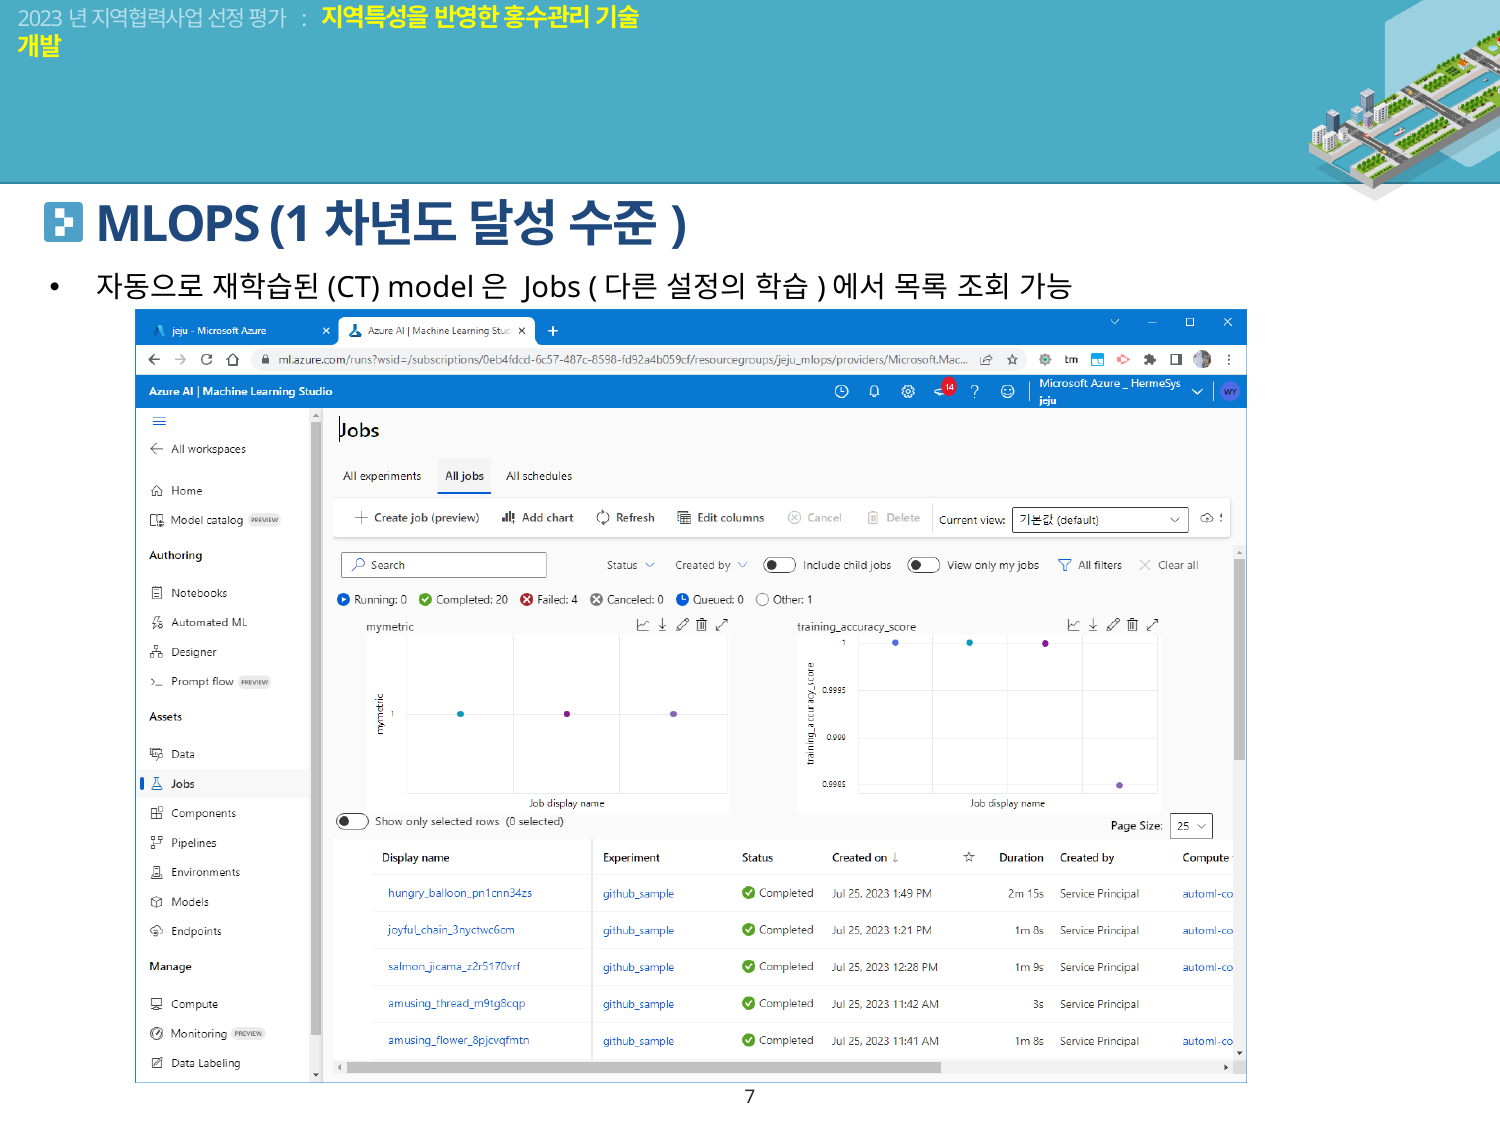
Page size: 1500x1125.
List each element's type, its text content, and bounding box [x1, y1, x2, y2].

picture [44, 202, 83, 242]
text_box 자동으로 재학습된(CT) model은 Jobs (다른 설정의 학습)에서 목록 조회 가능 [29, 261, 1093, 311]
picture [1309, 30, 1500, 201]
picture [135, 309, 1247, 1083]
text_box MLOPS (1차년도 달성 수준) [29, 184, 1435, 260]
